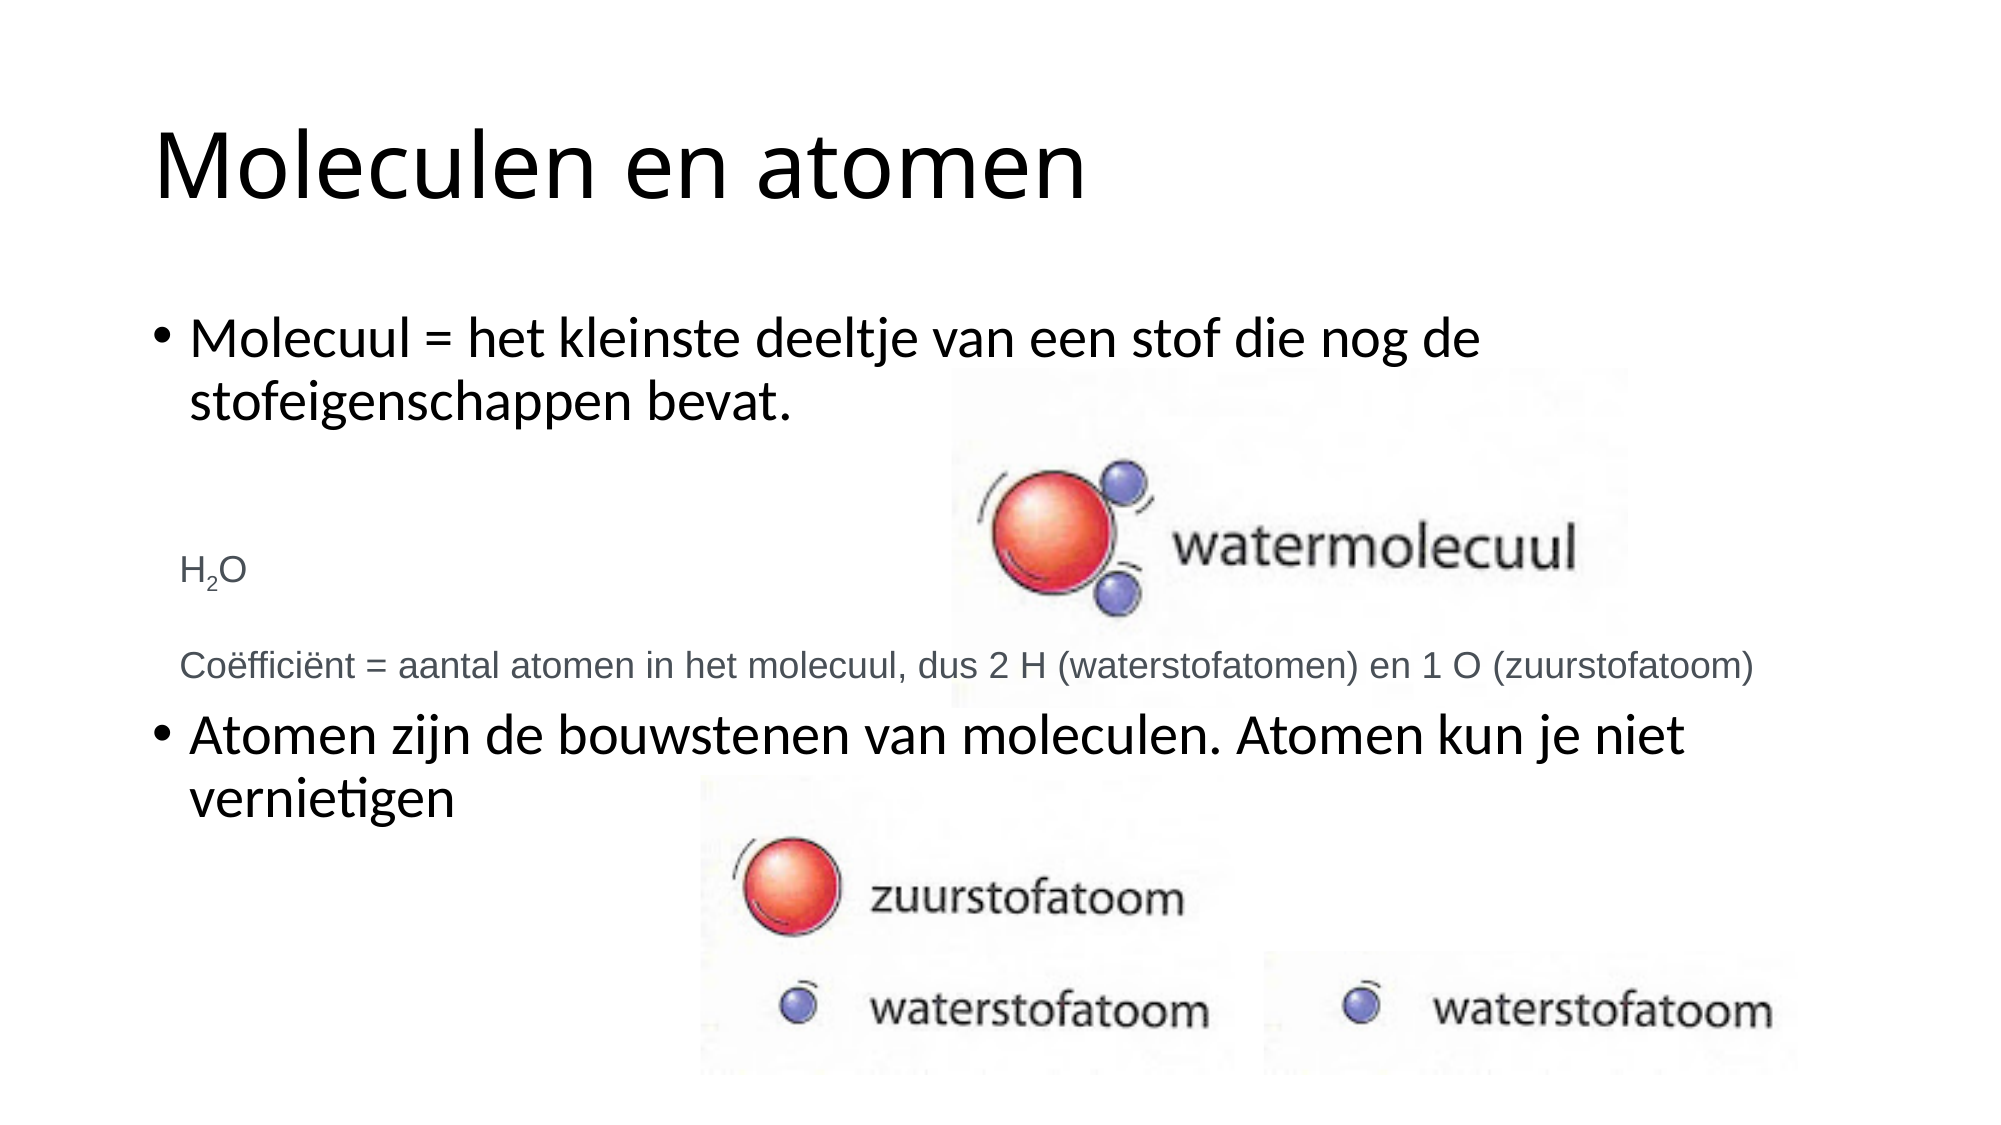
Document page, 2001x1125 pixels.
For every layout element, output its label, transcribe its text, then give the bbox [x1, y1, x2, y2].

picture [700, 775, 1235, 1076]
picture [1263, 951, 1798, 1075]
title Moleculen en atomen [137, 59, 1863, 278]
text_box H2O Coëfficiënt = aantal atomen in het molecuul, dus 2 H (waterstofatomen) en 1 O (zuurstofatoom) [164, 537, 951, 694]
text_box H2O Coëfficiënt = aantal atomen in het molecuul, dus 2 H (waterstofatomen) en 1 O (zuurstofatoom) [1628, 537, 1771, 694]
list Molecuul = het kleinste deeltje van een stof die nog de stofeigenschappen bevat. Atomen zijn de bouwstenen van moleculen. Atomen kun je niet vernietigen [137, 299, 1863, 1020]
picture [951, 368, 1628, 708]
